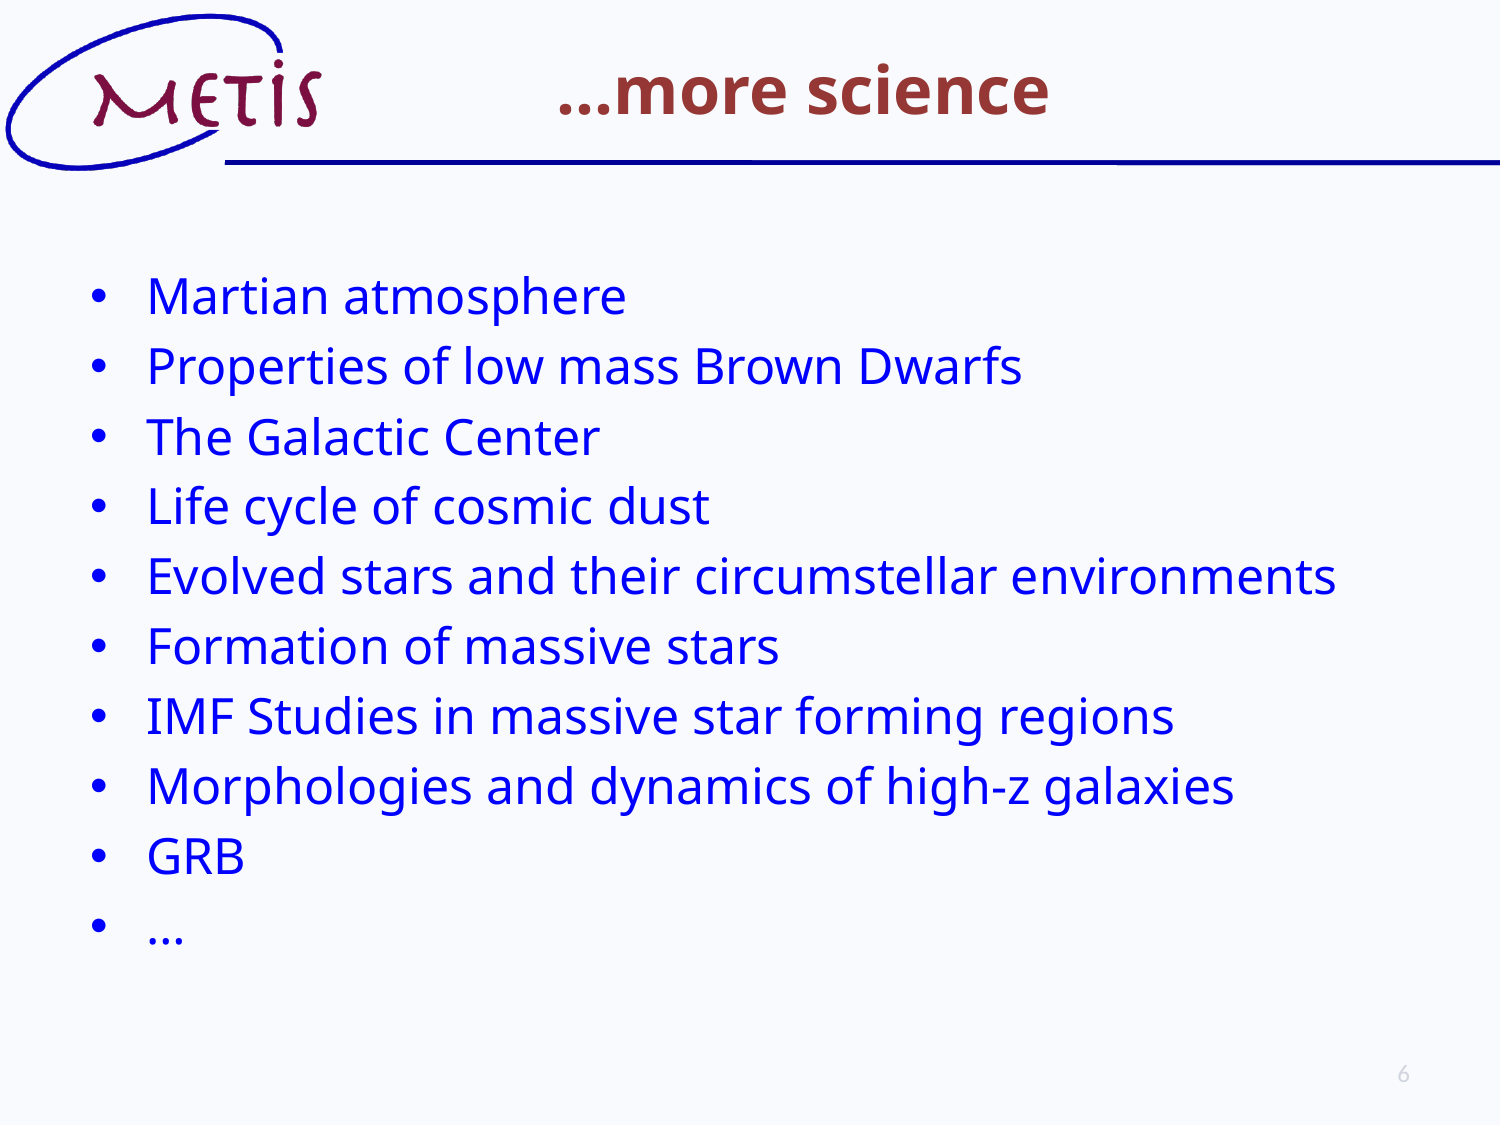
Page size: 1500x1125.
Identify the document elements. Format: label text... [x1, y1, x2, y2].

picture [0, 0, 337, 188]
slide_number 6 [1074, 1042, 1425, 1103]
list Martian atmosphere Properties of low mass Brown Dwarfs The Galactic Center Life cycle of cosmic dust Evolved stars and their circumstellar environments Formation of massive stars IMF Studies in massive star forming regions Morphologies and dynamics of high-z galaxies GRB … [74, 257, 1426, 963]
title ...more science [341, 12, 1301, 160]
